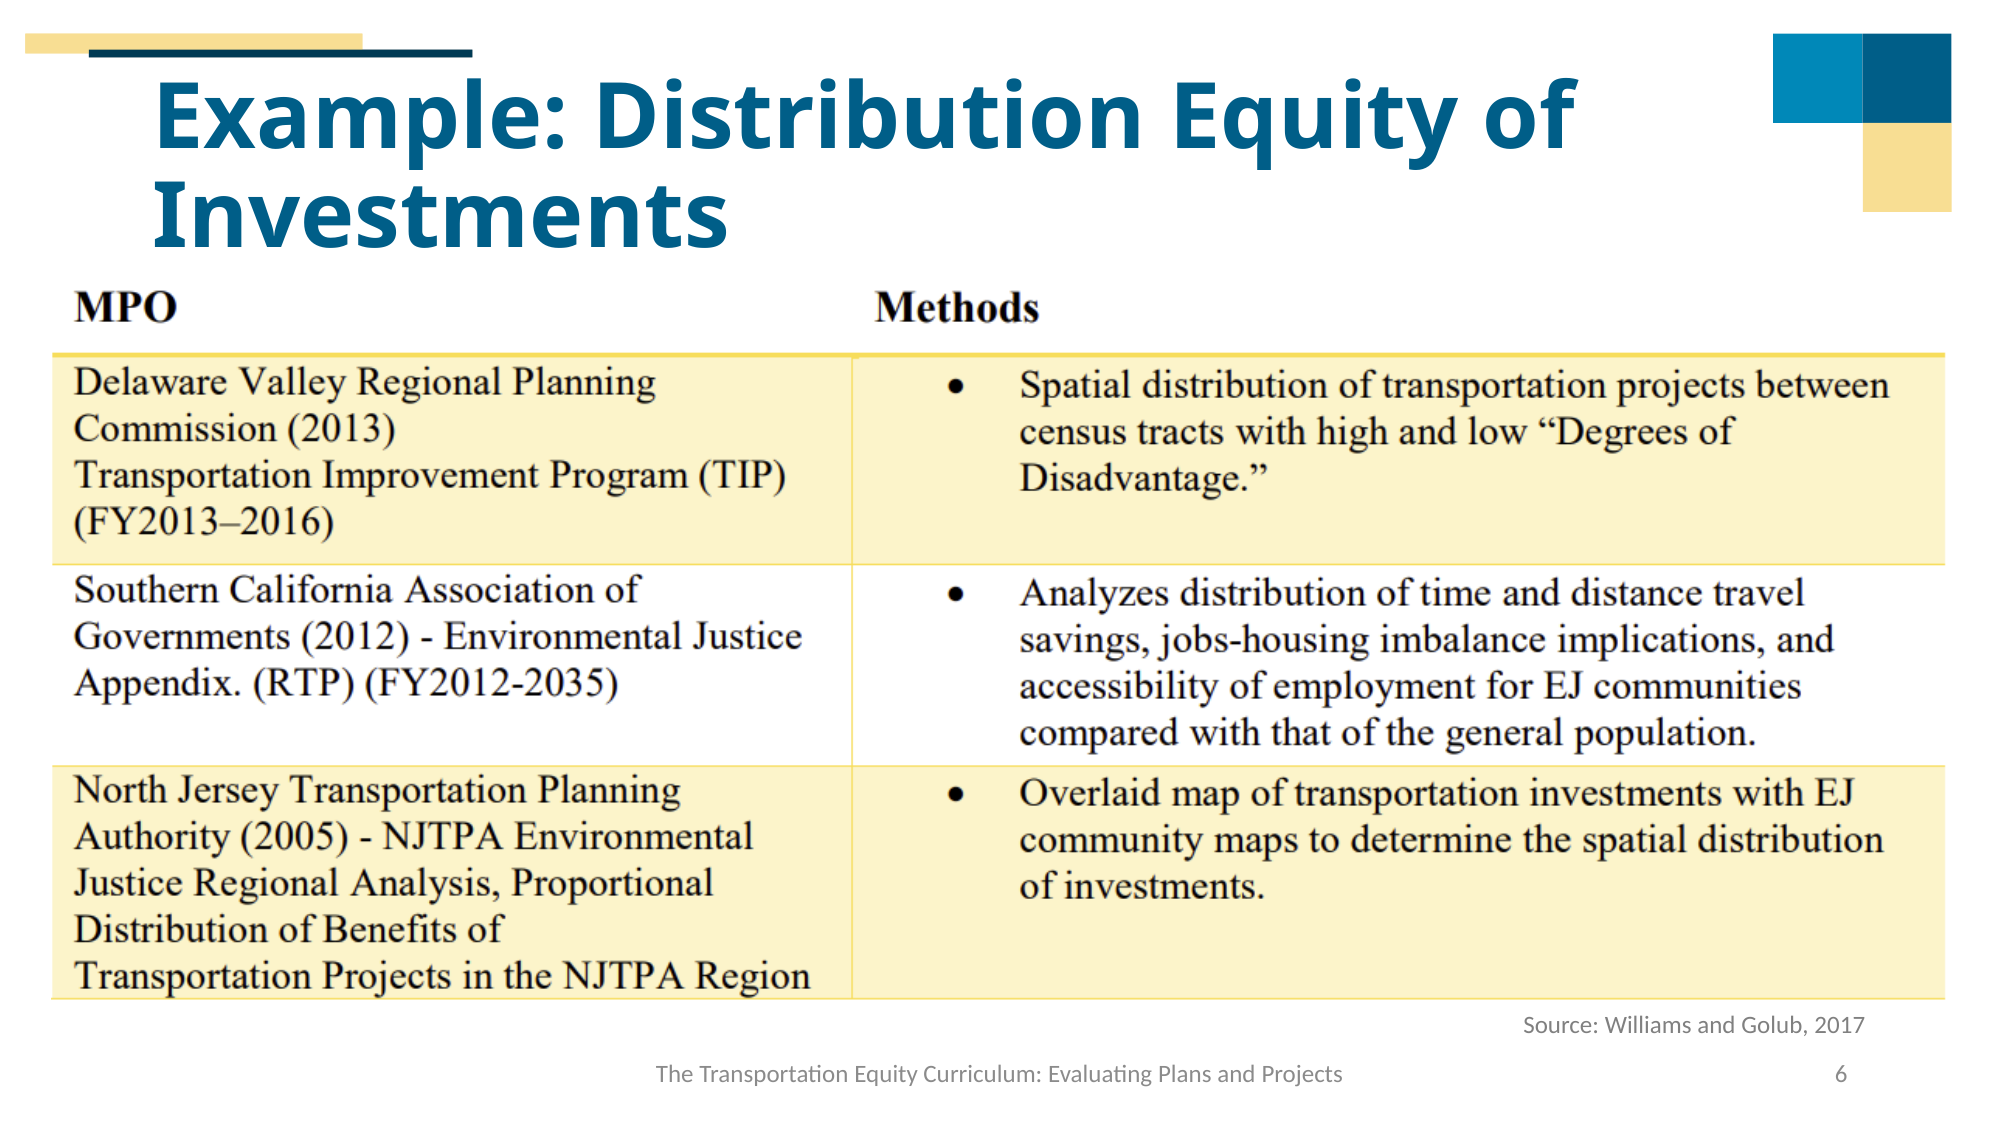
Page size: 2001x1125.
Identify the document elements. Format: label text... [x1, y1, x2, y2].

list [51, 277, 1950, 1006]
slide_number 6 [1412, 1042, 1863, 1103]
footer The Transportation Equity Curriculum: Evaluating Plans and Projects [638, 1042, 1362, 1103]
text_box Source: Williams and Golub, 2017 [1508, 1006, 1888, 1047]
title Example: Distribution Equity of Investments [137, 59, 1863, 277]
